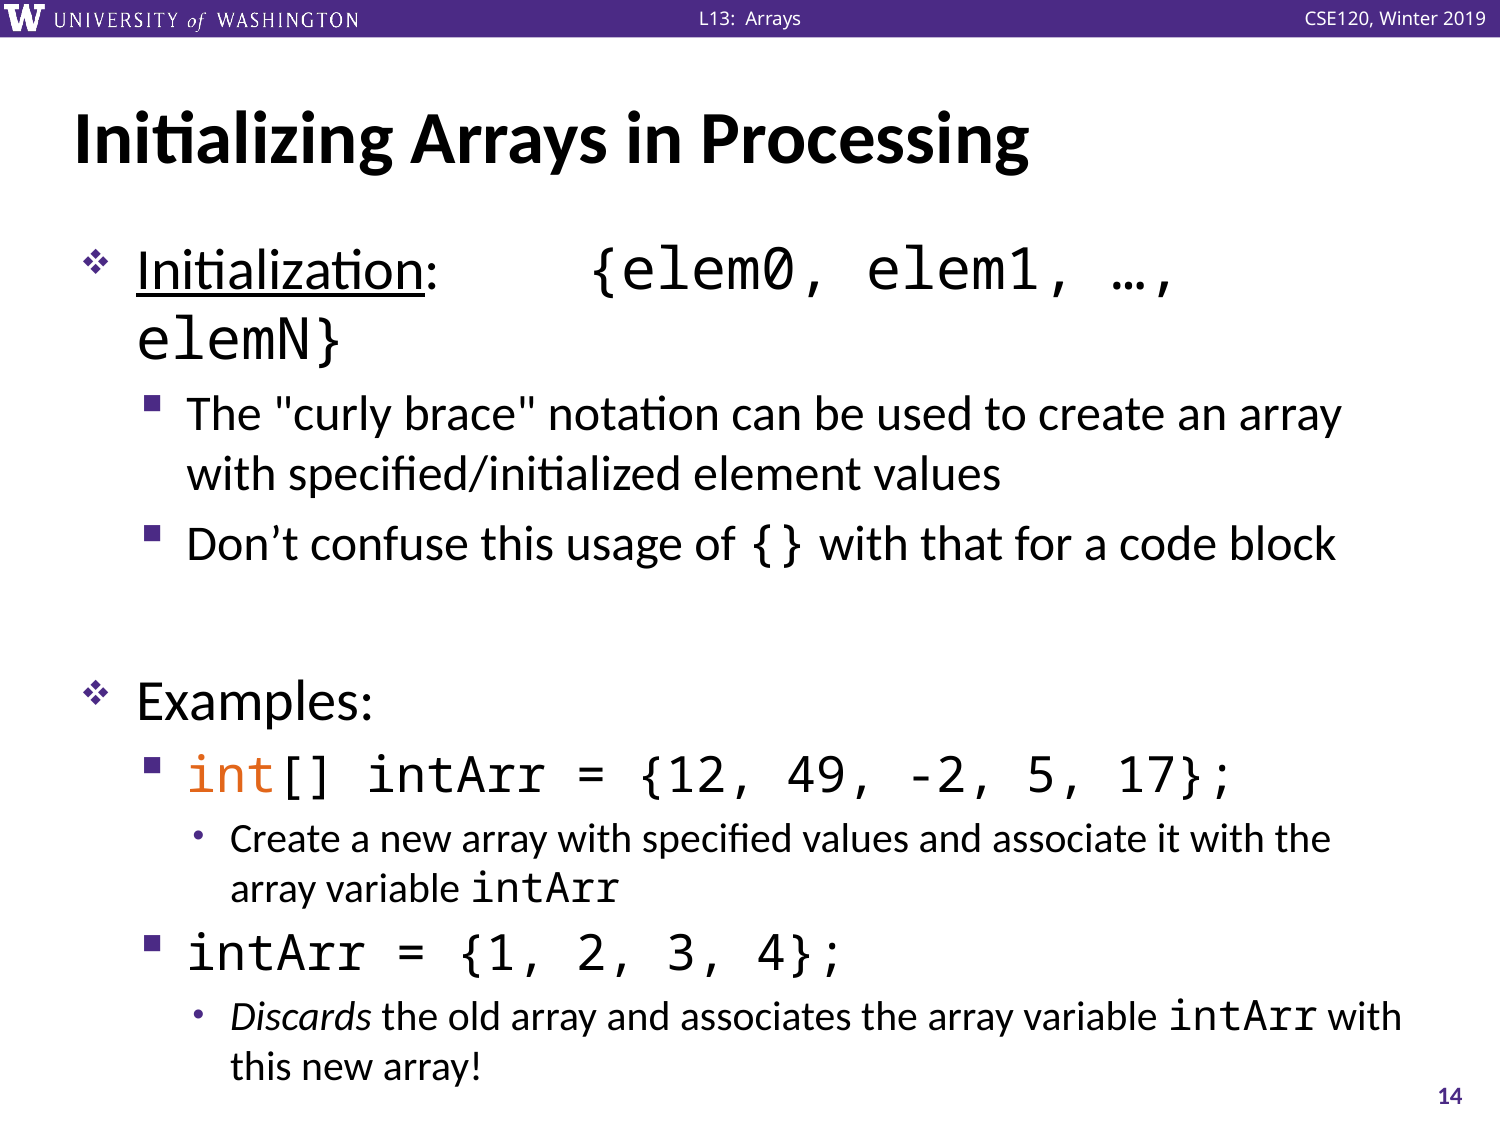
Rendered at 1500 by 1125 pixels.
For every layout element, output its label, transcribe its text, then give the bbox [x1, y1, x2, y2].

picture [4, 4, 358, 32]
slide_number 14 [1400, 1065, 1500, 1125]
title Initializing Arrays in Processing [58, 71, 1438, 197]
list Initialization: {elem0, elem1, …, elemN} The "curly brace" notation can be used to create an array with specified/initialized element values Don’t confuse this usage of {} with that for a code block Examples: int[] intArr = {12, 49, -2, 5, 17}; Create a new array with specified values and associate it with the array variable intArr intArr = {1, 2, 3, 4}; Discards the old array and associates the array variable intArr with this new array! [64, 223, 1438, 1040]
